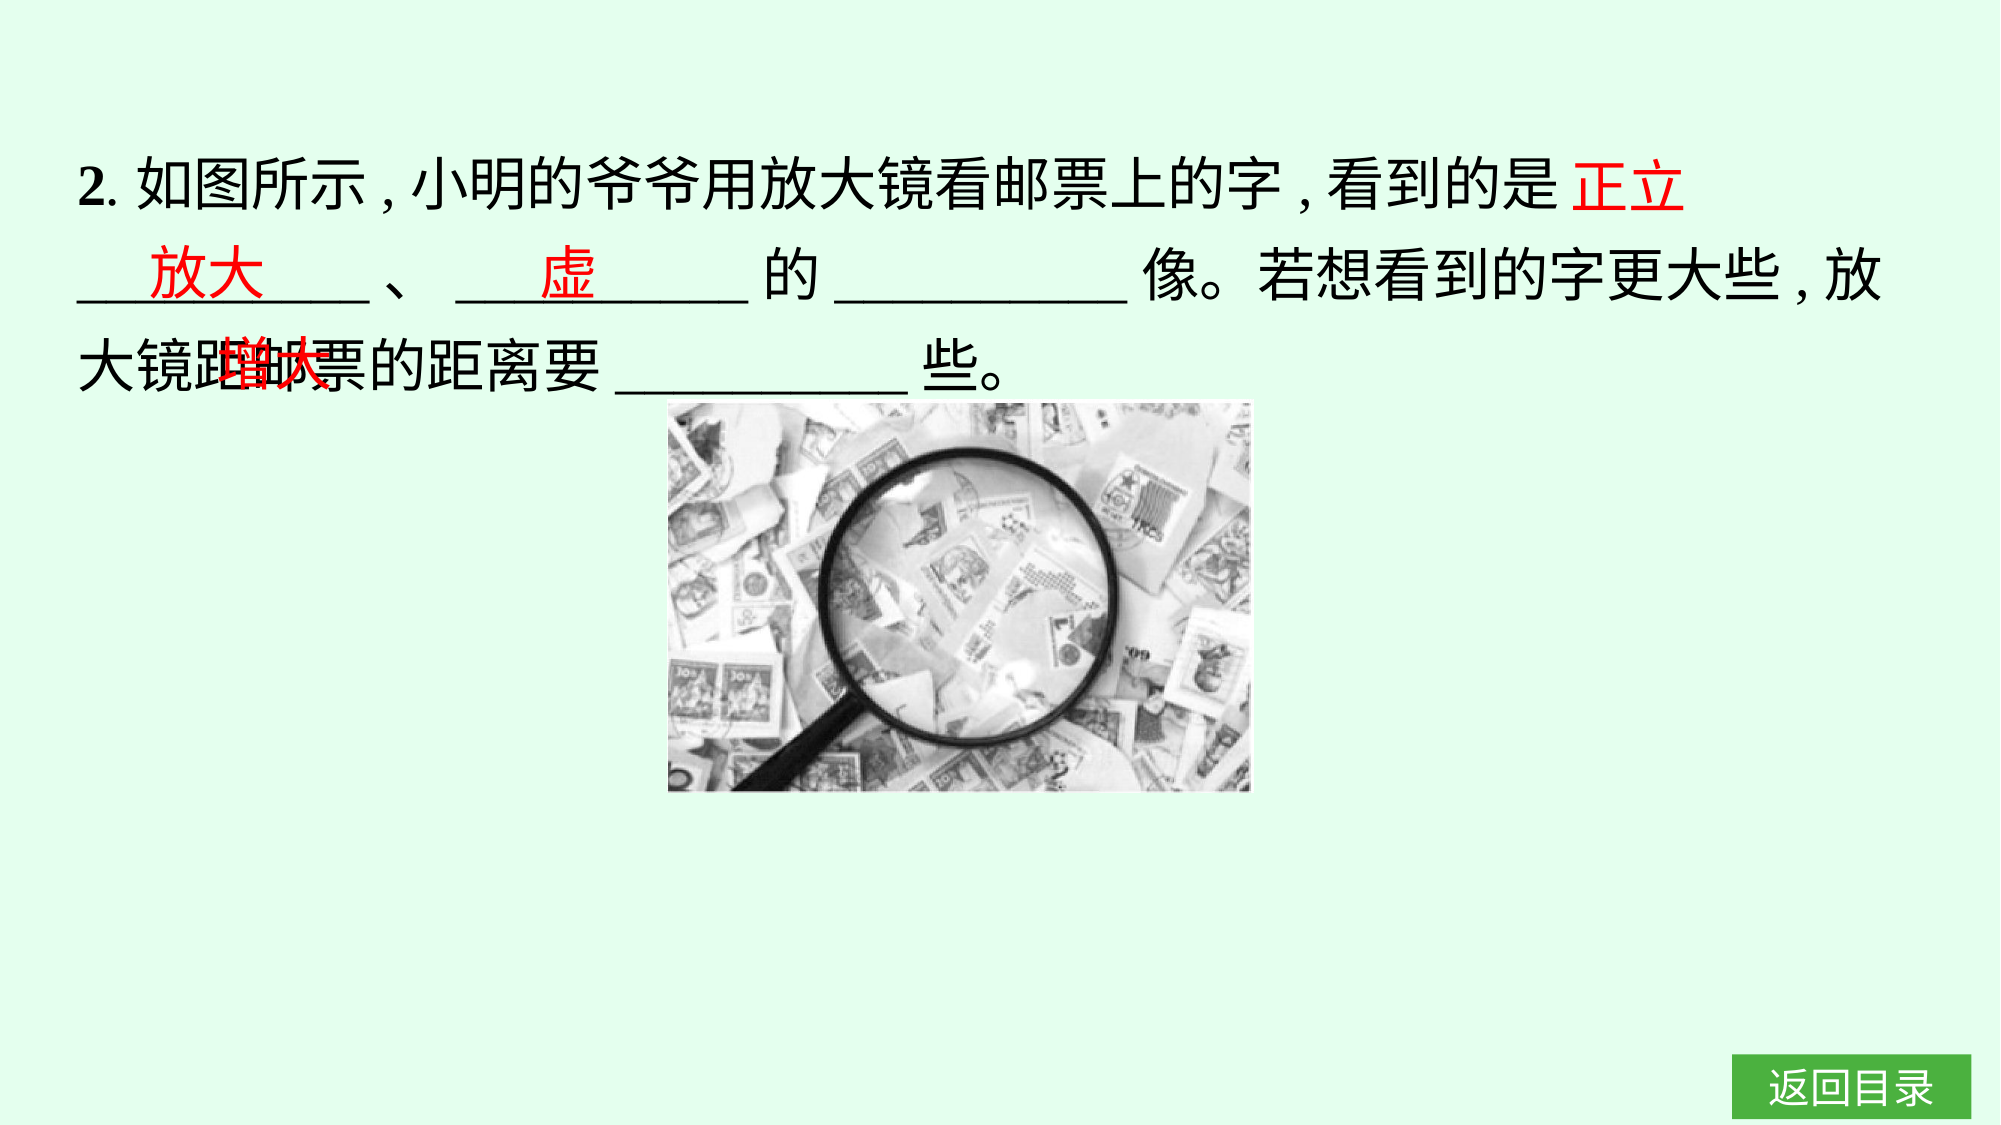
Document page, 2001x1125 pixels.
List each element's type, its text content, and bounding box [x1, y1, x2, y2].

text_box 放大 [134, 208, 295, 314]
text_box 2.如图所示,小明的爷爷用放大镜看邮票上的字,看到的是__________、__________的__________像。若想看到的字更大些,放大镜距邮票的距离要__________些。 [62, 118, 1938, 407]
picture [667, 399, 1254, 793]
text_box 虚 [524, 208, 613, 314]
text_box 正立 [1555, 122, 1715, 228]
text_box 增大 [201, 298, 361, 405]
